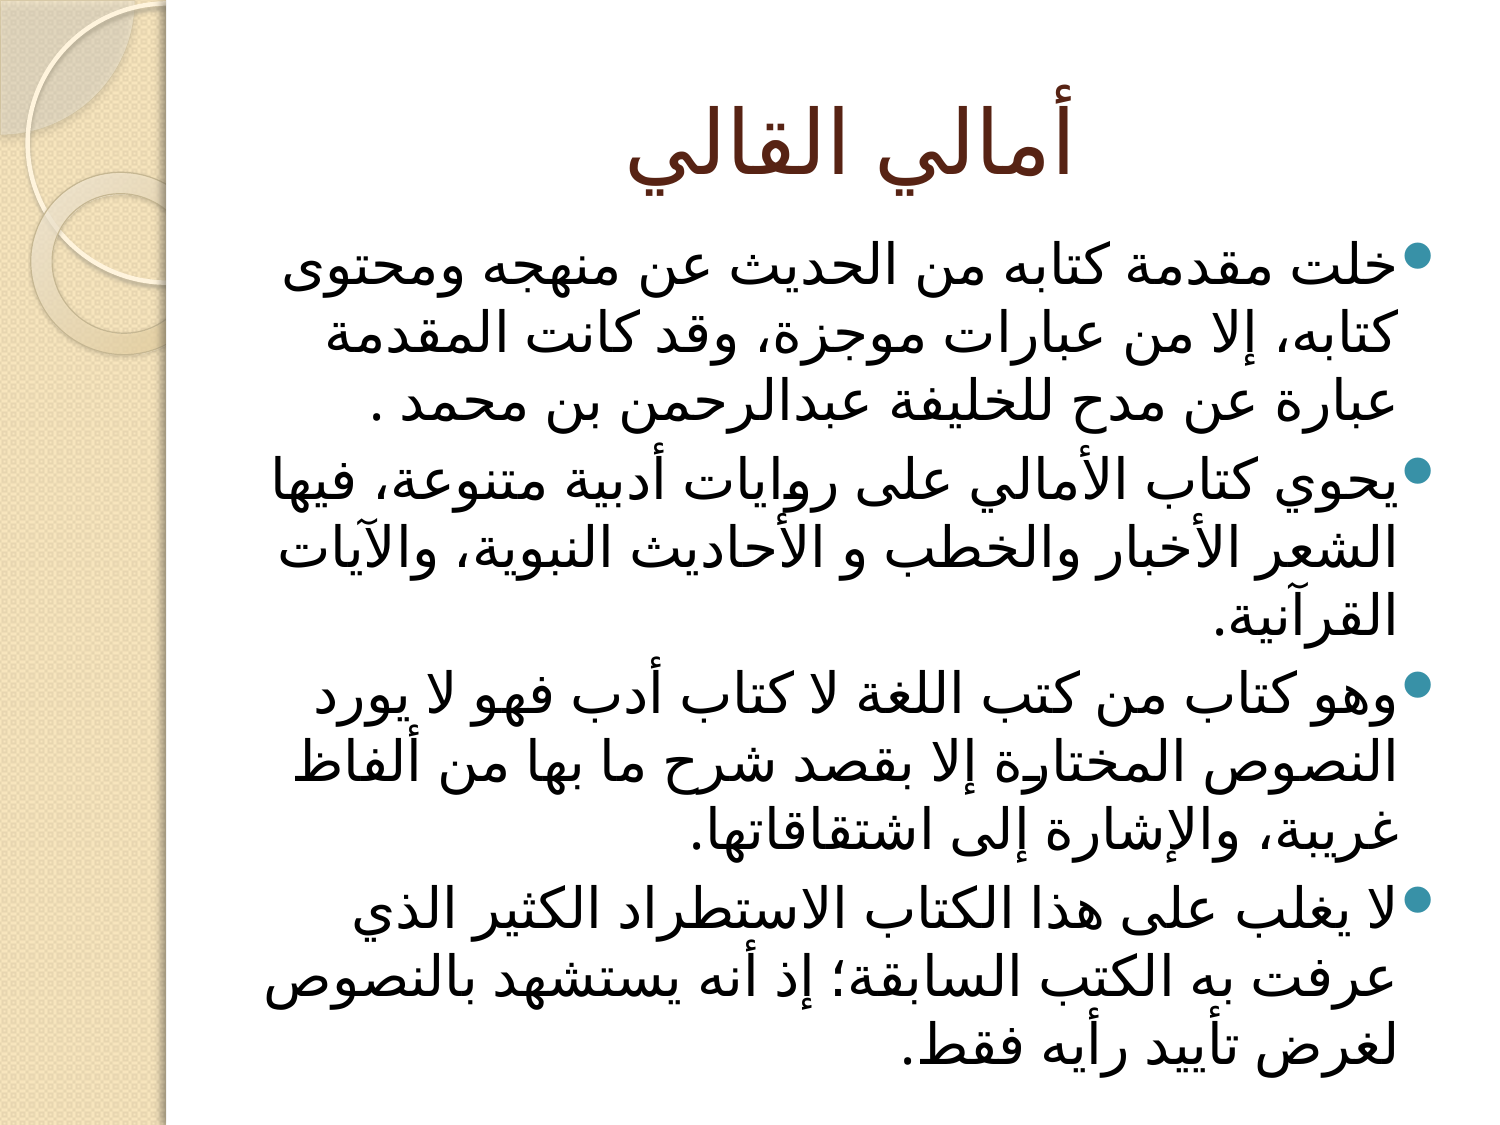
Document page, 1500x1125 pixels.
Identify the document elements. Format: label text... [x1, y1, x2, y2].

title أمالي القالي [235, 45, 1466, 220]
list خلت مقدمة كتابه من الحديث عن منهجه ومحتوى كتابه، إلا من عبارات موجزة، وقد كانت المقدمة عبارة عن مدح للخليفة عبدالرحمن بن محمد . يحوي كتاب الأمالي على روايات أدبية متنوعة، فيها الشعر الأخبار والخطب و الأحاديث النبوية، والآيات القرآنية. وهو كتاب من كتب اللغة لا كتاب أدب فهو لا يورد النصوص المختارة إلا بقصد شرح ما بها من ألفاظ غريبة، والإشارة إلى اشتقاقاتها. لا يغلب على هذا الكتاب الاستطراد الكثير الذي عرفت به الكتب السابقة؛ إذ أنه يستشهد بالنصوص لغرض تأييد رأيه فقط. [235, 220, 1466, 1090]
